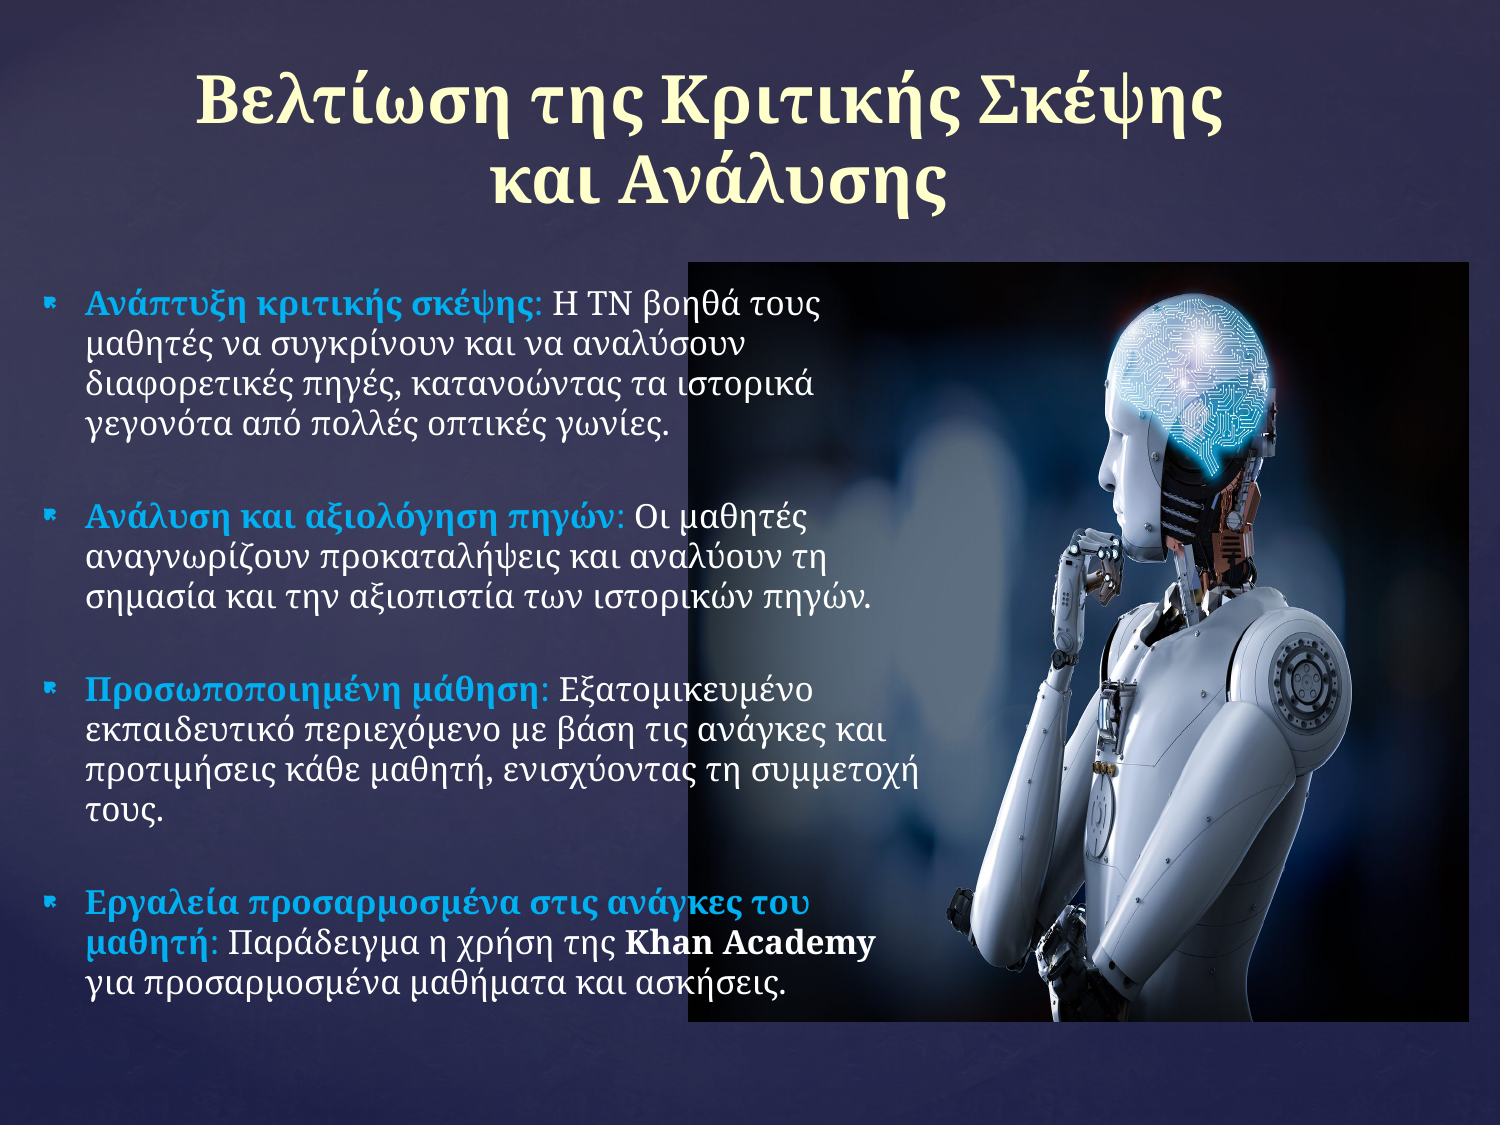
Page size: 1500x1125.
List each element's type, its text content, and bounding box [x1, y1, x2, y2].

picture [702, 901, 710, 910]
text_box Ανάπτυξη κριτικής σκέψης: Η ΤΝ βοηθά τους μαθητές να συγκρίνουν και να αναλύσουν διαφορετικές πηγές, κατανοώντας τα ιστορικά γεγονότα από πολλές οπτικές γωνίες. Ανάλυση και αξιολόγηση πηγών: Οι μαθητές αναγνωρίζουν προκαταλήψεις και αναλύουν τη σημασία και την αξιοπιστία των ιστορικών πηγών. Προσωποποιημένη μάθηση: Εξατομικευμένο εκπαιδευτικό περιεχόμενο με βάση τις ανάγκες και προτιμήσεις κάθε μαθητή, ενισχύοντας τη συμμετοχή τους. Εργαλεία προσαρμοσμένα στις ανάγκες του μαθητή: Παράδειγμα η χρήση της Khan Academy για προσαρμοσμένα μαθήματα και ασκήσεις. [24, 275, 678, 913]
text_box Βελτίωση της Κριτικής Σκέψης και Ανάλυσης [99, 49, 1338, 225]
picture [688, 261, 1470, 1023]
